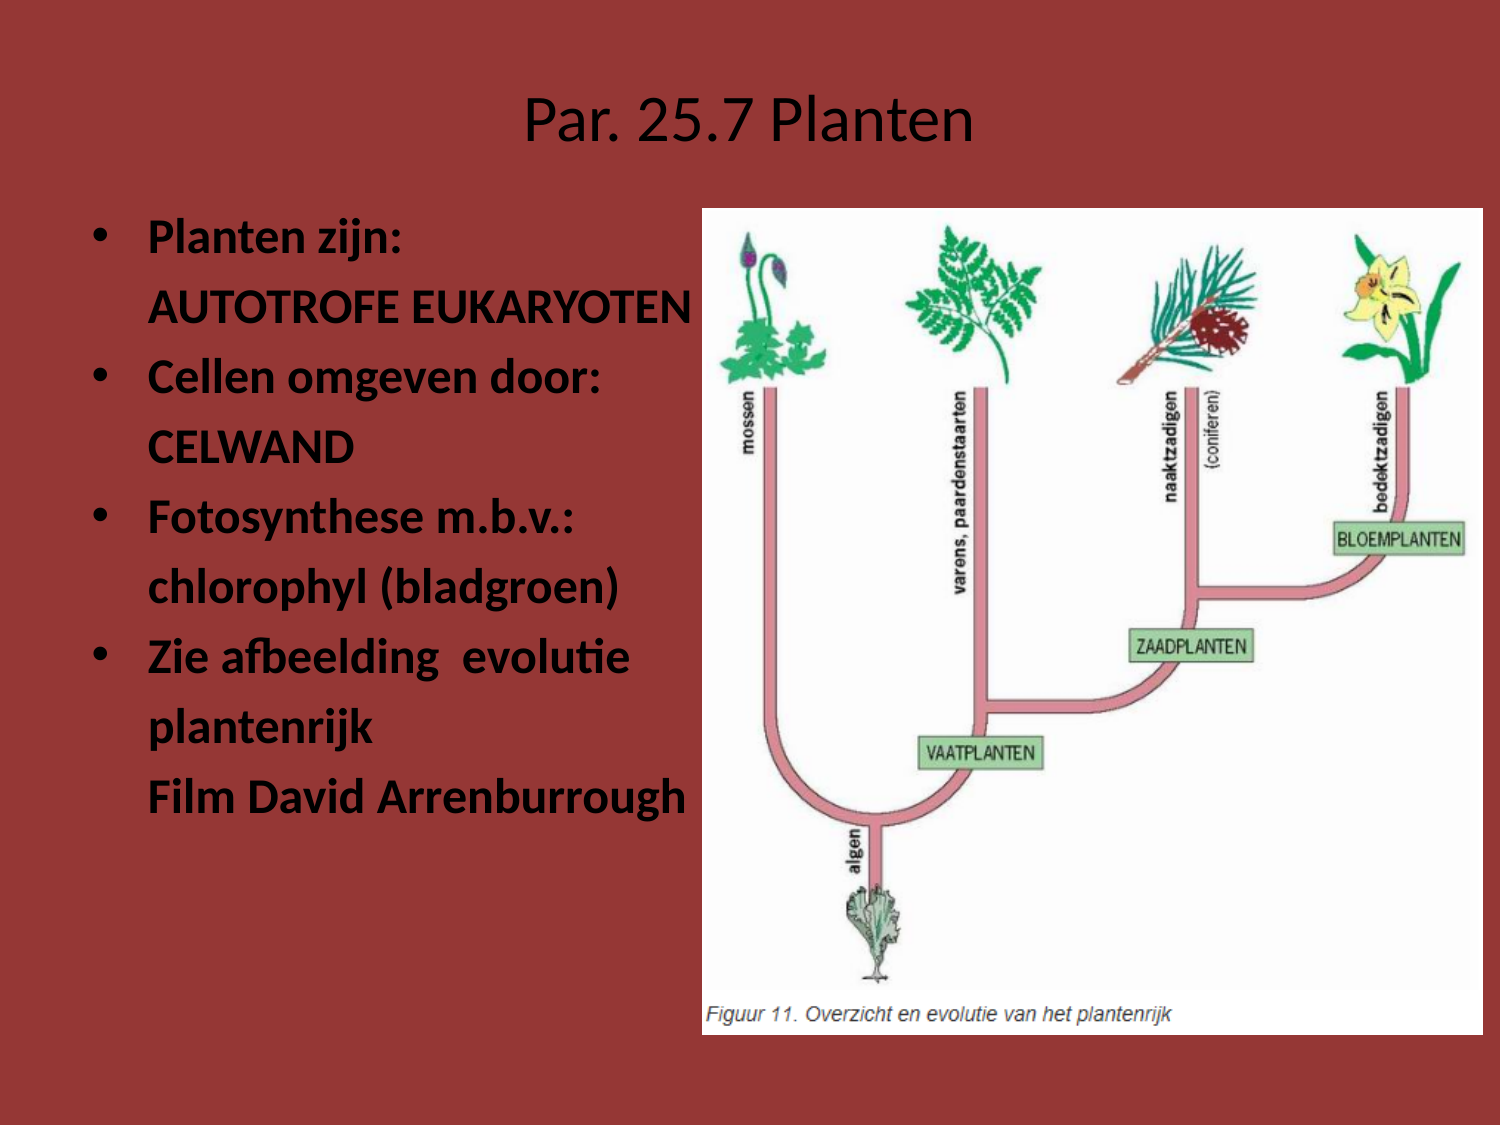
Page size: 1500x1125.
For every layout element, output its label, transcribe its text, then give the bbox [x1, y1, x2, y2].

list Planten zijn: AUTOTROFE EUKARYOTEN Cellen omgeven door: CELWAND Fotosynthese m.b.v.: chlorophyl (bladgroen) Zie afbeelding evolutie plantenrijk Film David Arrenburrough [76, 196, 1427, 1106]
title Par. 25.7 Planten [75, 45, 1425, 185]
picture [702, 207, 1483, 1036]
